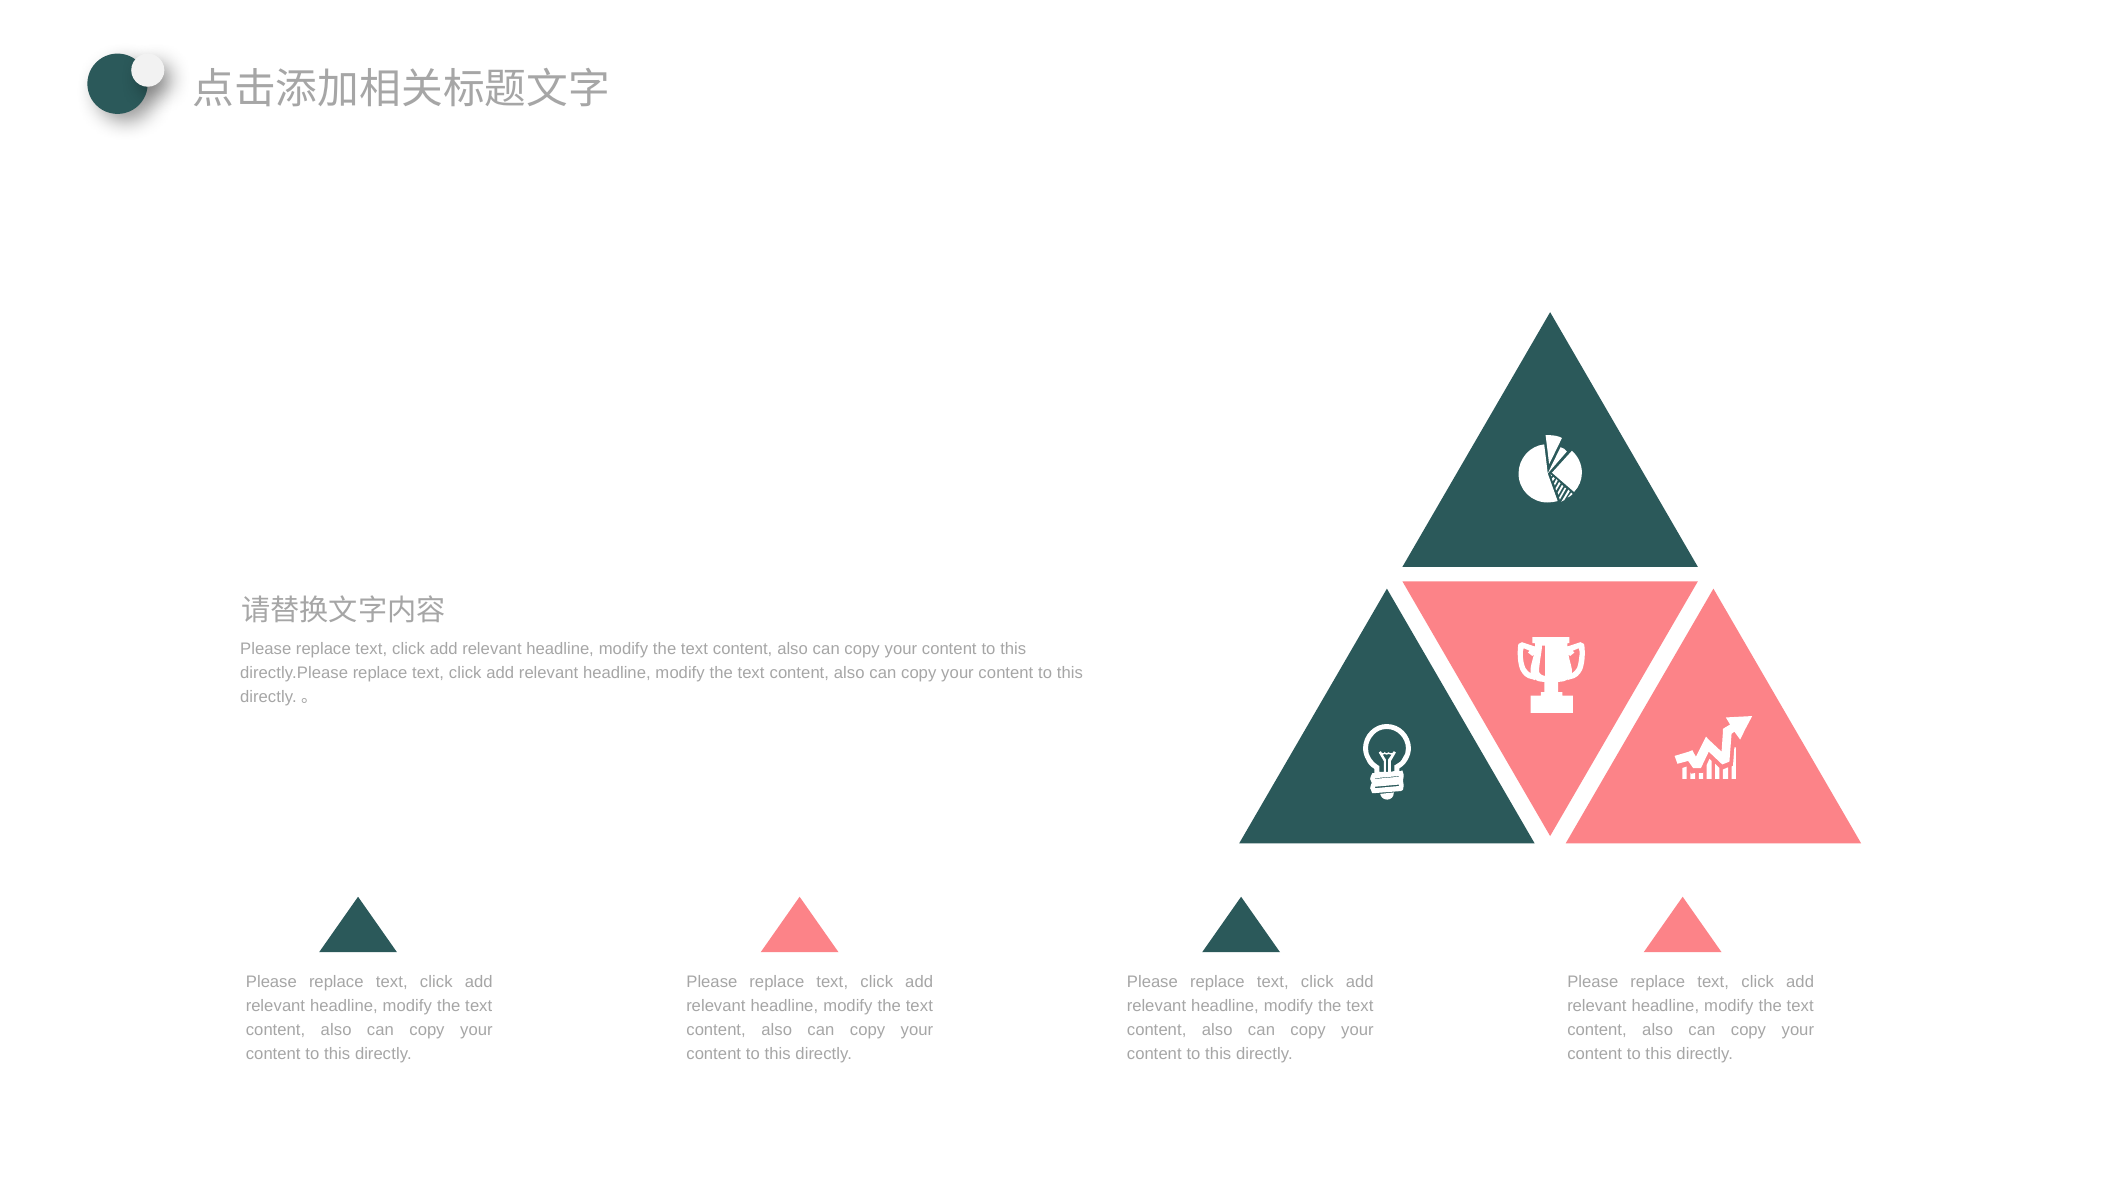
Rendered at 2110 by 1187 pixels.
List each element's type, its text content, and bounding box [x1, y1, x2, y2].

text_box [1402, 581, 1698, 837]
text_box [1200, 894, 1283, 954]
text_box [1641, 894, 1724, 954]
text_box [86, 52, 142, 115]
text_box 点击添加相关标题文字 [176, 53, 680, 114]
text_box Please replace text, click add relevant headline, modify the text content, also can copy your content to this directly. [1112, 959, 1389, 1070]
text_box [1239, 588, 1535, 844]
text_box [1565, 588, 1862, 844]
text_box [758, 894, 841, 954]
text_box Please replace text, click add relevant headline, modify the text content, also can copy your content to this directly. [671, 959, 949, 1070]
text_box Please replace text, click add relevant headline, modify the text content, also can copy your content to this directly.Please replace text, click add relevant headline, modify the text content, also can copy your content to this directly.。 [225, 626, 1143, 713]
text_box Please replace text, click add relevant headline, modify the text content, also can copy your content to this directly. [231, 959, 508, 1070]
text_box Please replace text, click add relevant headline, modify the text content, also can copy your content to this directly. [1552, 959, 1830, 1070]
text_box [1402, 312, 1698, 567]
text_box [130, 52, 166, 88]
text_box [317, 894, 399, 954]
text_box 请替换文字内容 [226, 577, 461, 626]
